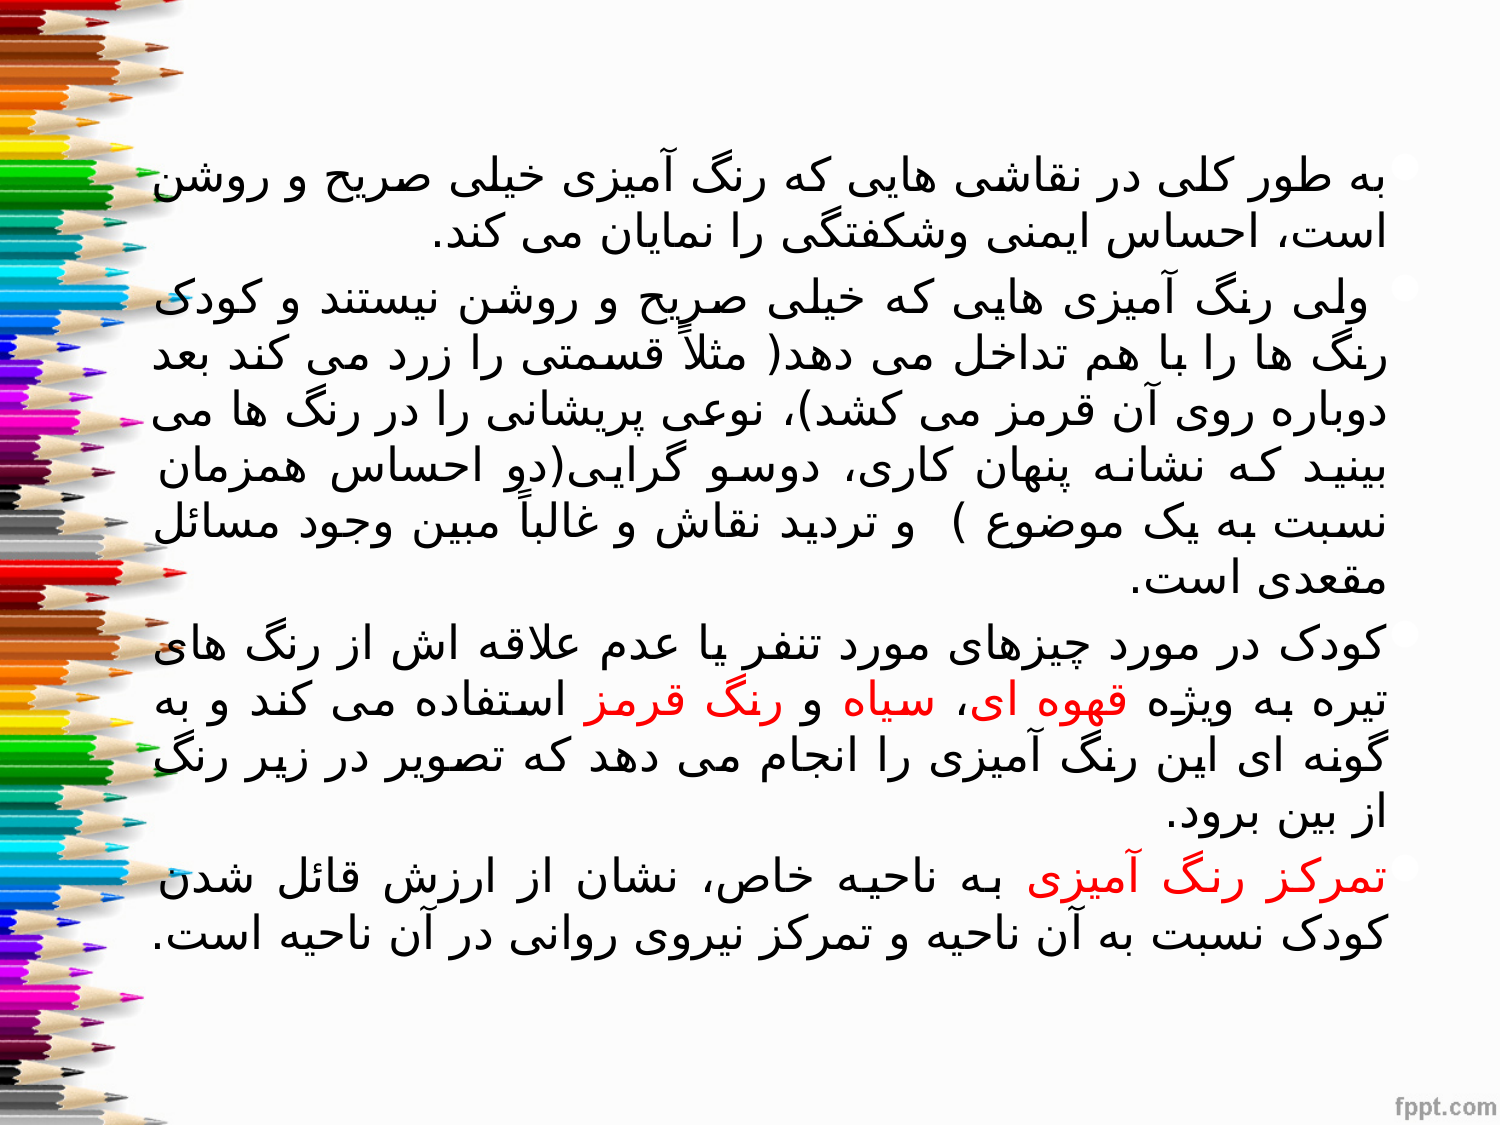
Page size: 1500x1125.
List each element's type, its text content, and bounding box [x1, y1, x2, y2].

list به طور کلی در نقاشی هایی که رنگ آمیزی خیلی صریح و روشن است، احساس ایمنی وشکفتگی را نمایان می کند. ولی رنگ آمیزی هایی که خیلی صریح و روشن نیستند و کودک رنگ ها را با هم تداخل می دهد( مثلاً قسمتی را زرد می کند بعد دوباره روی آن قرمز می کشد)، نوعی پریشانی را در رنگ ها می بینید که نشانه پنهان کاری، دوسو گرایی(دو احساس همزمان نسبت به یک موضوع ) و تردید نقاش و غالباً مبین وجود مسائل مقعدی است. کودک در مورد چیزهای مورد تنفر یا عدم علاقه اش از رنگ های تیره به ویژه قهوه ای، سیاه و رنگ قرمز استفاده می کند و به گونه ای این رنگ آمیزی را انجام می دهد که تصویر در زیر رنگ از بین برود. تمرکز رنگ آمیزی به ناحیه خاص، نشان از ارزش قائل شدن کودک نسبت به آن ناحیه و تمرکز نیروی روانی در آن ناحیه است. [135, 137, 1445, 1001]
picture [0, 0, 1500, 1125]
